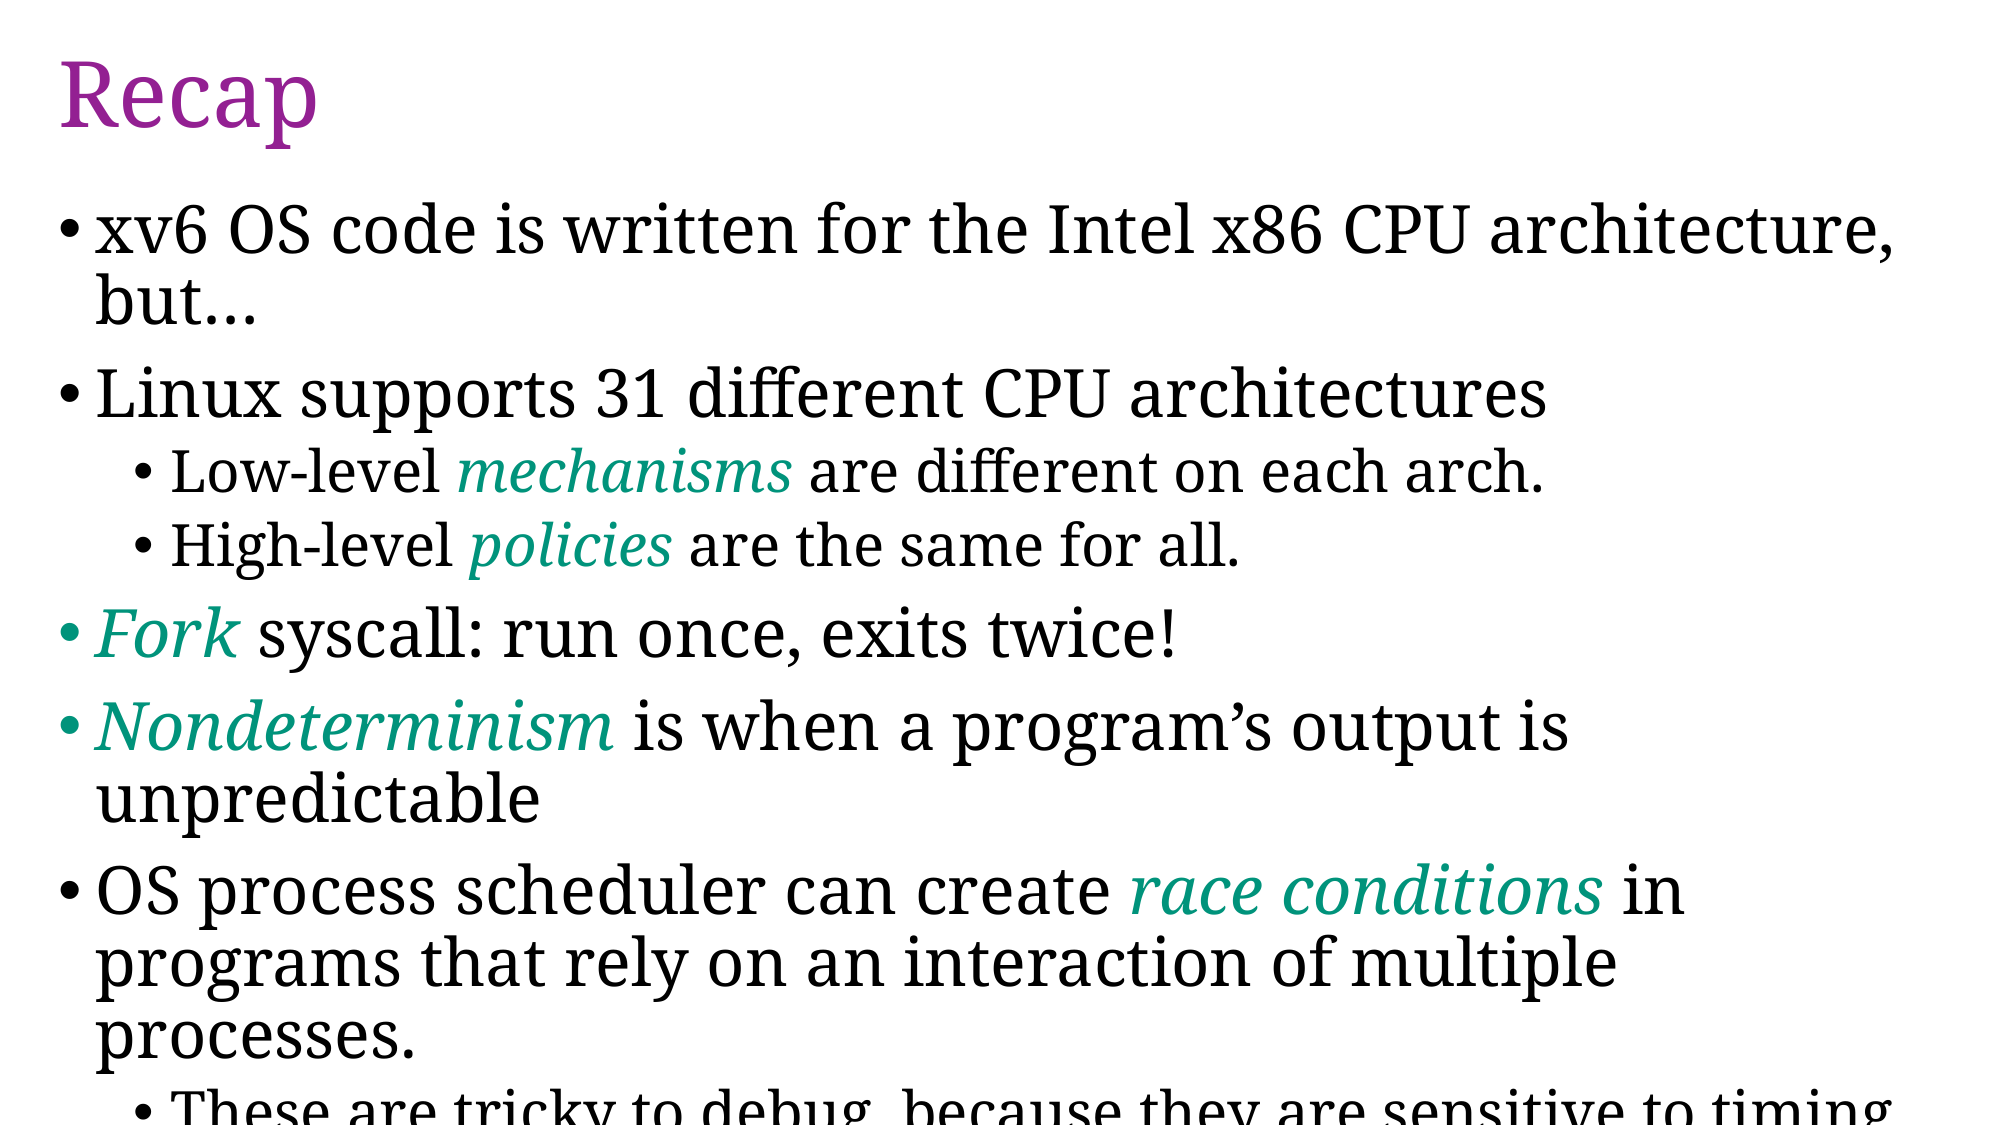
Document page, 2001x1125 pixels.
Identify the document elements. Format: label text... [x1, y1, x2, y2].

list xv6 OS code is written for the Intel x86 CPU architecture, but… Linux supports 31 different CPU architectures Low-level mechanisms are different on each arch. High-level policies are the same for all. Fork syscall: run once, exits twice! Nondeterminism is when a program’s output is unpredictable OS process scheduler can create race conditions in programs that rely on an interaction of multiple processes. These are tricky to debug, because they are sensitive to timing (Heisenbugs). Kernel panic occurs when OS causes an exception and can’t recover [43, 188, 1953, 1106]
title Recap [43, 25, 1953, 171]
